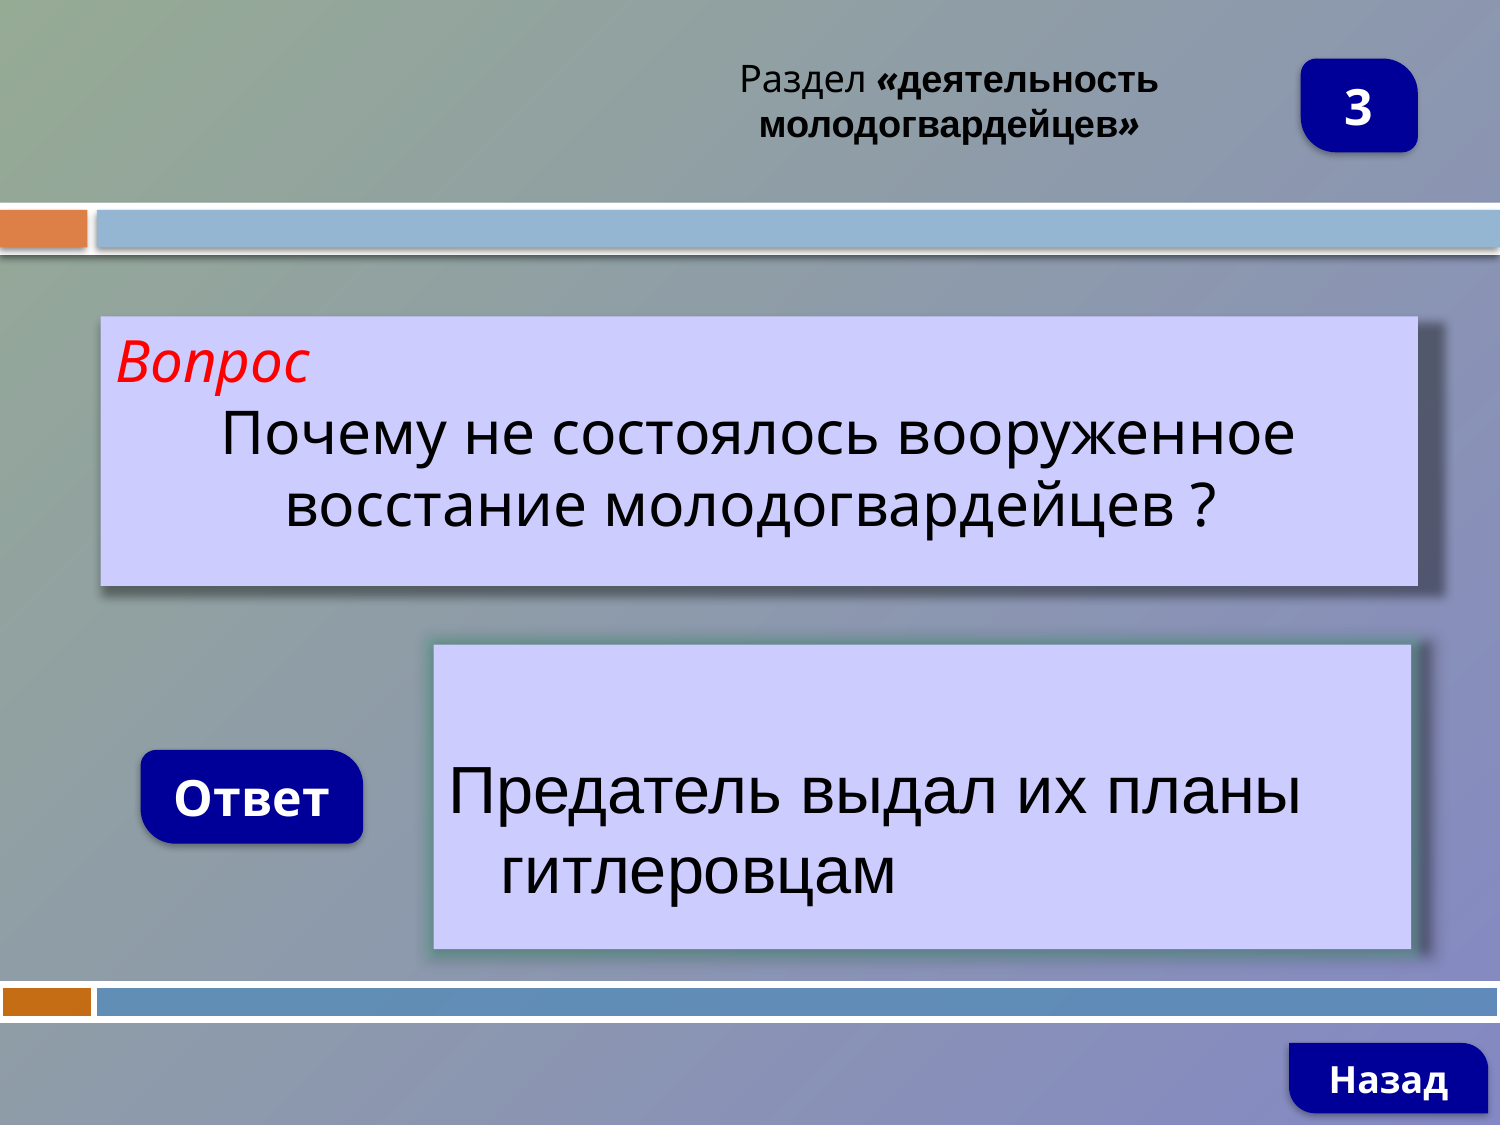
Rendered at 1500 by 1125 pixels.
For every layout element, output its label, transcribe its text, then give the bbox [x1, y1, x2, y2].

text_box [0, 983, 92, 1021]
text_box Ответ [140, 749, 364, 844]
text_box Раздел «деятельность молодогвардейцев» [632, 46, 1266, 153]
list Вопрос Почему не состоялось вооруженное восстание молодогвардейцев ? [100, 316, 1419, 587]
text_box [92, 983, 1500, 1021]
text_box Назад [1289, 1042, 1489, 1114]
text_box Предатель выдал их планы гитлеровцам [433, 644, 1412, 950]
text_box 3 [1300, 58, 1418, 153]
